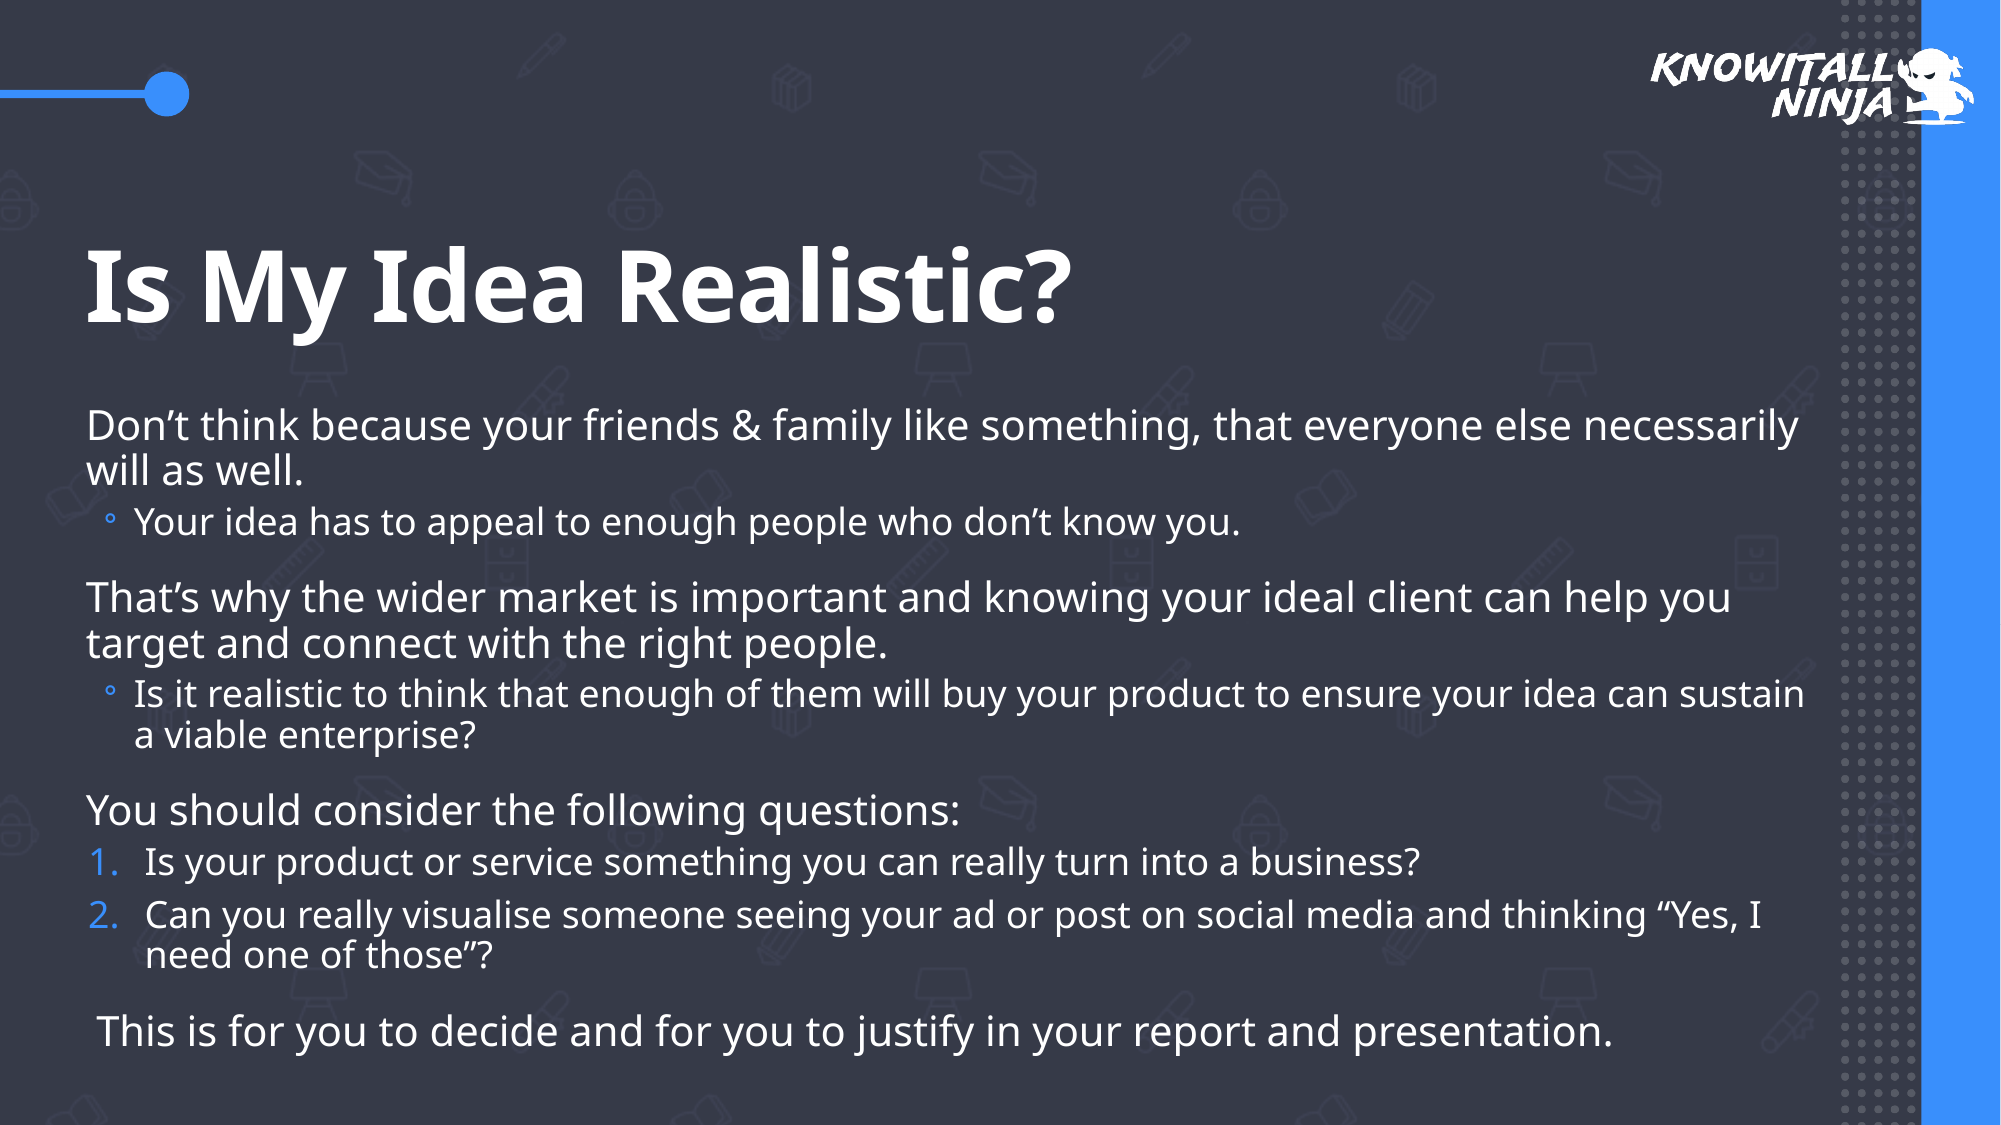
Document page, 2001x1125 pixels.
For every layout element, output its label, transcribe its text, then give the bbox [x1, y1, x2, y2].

list Don’t think because your friends & family like something, that everyone else necessarily will as well. Your idea has to appeal to enough people who don’t know you. That’s why the wider market is important and knowing your ideal client can help you target and connect with the right people. Is it realistic to think that enough of them will buy your product to ensure your idea can sustain a viable enterprise? You should consider the following questions: Is your product or service something you can really turn into a business? Can you really visualise someone seeing your ad or post on social media and thinking “Yes, I need one of those”? This is for you to decide and for you to justify in your report and presentation. [70, 397, 1825, 1090]
picture [0, 0, 1974, 1125]
title Is My Idea Realistic? [70, 125, 1825, 351]
